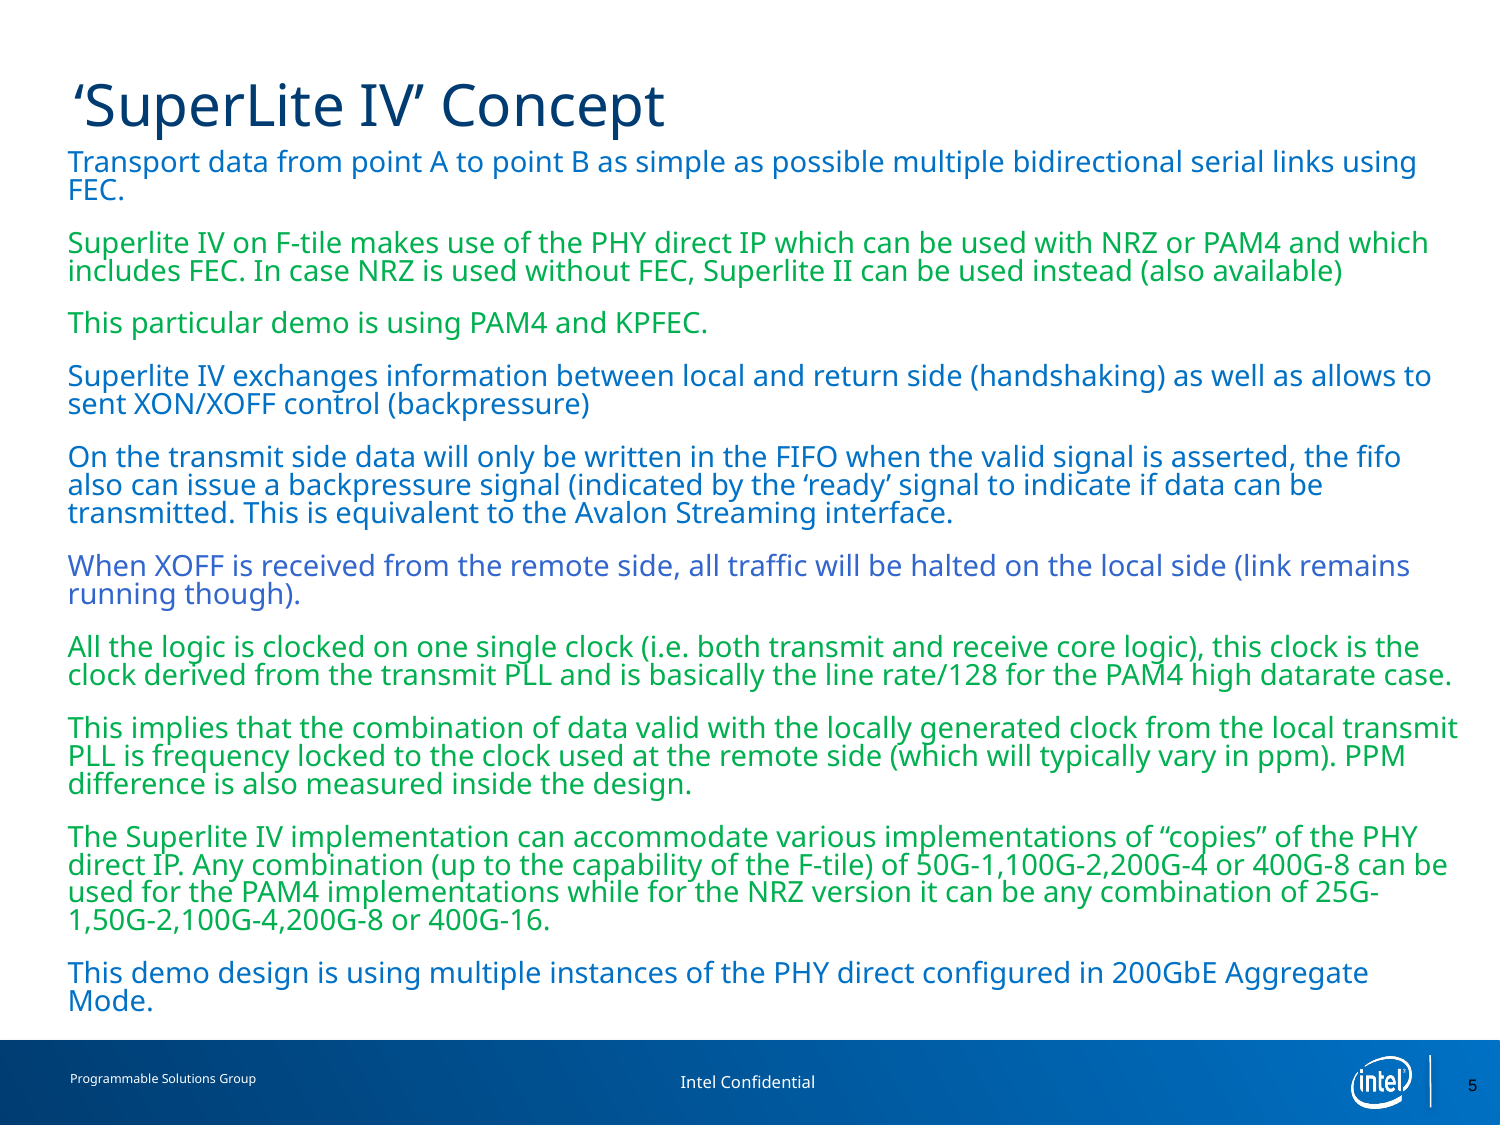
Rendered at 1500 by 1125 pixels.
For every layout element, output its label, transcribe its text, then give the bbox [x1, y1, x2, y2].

title ‘SuperLite IV’ Concept [74, 67, 1425, 149]
list Transport data from point A to point B as simple as possible multiple bidirectional serial links using FEC. Superlite IV on F-tile makes use of the PHY direct IP which can be used with NRZ or PAM4 and which includes FEC. In case NRZ is used without FEC, Superlite II can be used instead (also available) This particular demo is using PAM4 and KPFEC. Superlite IV exchanges information between local and return side (handshaking) as well as allows to sent XON/XOFF control (backpressure) On the transmit side data will only be written in the FIFO when the valid signal is asserted, the fifo also can issue a backpressure signal (indicated by the ‘ready’ signal to indicate if data can be transmitted. This is equivalent to the Avalon Streaming interface. When XOFF is received from the remote side, all traffic will be halted on the local side (link remains running though). All the logic is clocked on one single clock (i.e. both transmit and receive core logic), this clock is the clock derived from the transmit PLL and is basically the line rate/128 for the PAM4 high datarate case. This implies that the combination of data valid with the locally generated clock from the local transmit PLL is frequency locked to the clock used at the remote side (which will typically vary in ppm). PPM difference is also measured inside the design. The Superlite IV implementation can accommodate various implementations of “copies” of the PHY direct IP. Any combination (up to the capability of the F-tile) of 50G-1,100G-2,200G-4 or 400G-8 can be used for the PAM4 implementations while for the NRZ version it can be any combination of 25G-1,50G-2,100G-4,200G-8 or 400G-16. This demo design is using multiple instances of the PHY direct configured in 200GbE Aggregate Mode. [67, 149, 1463, 1033]
slide_number 5 [1127, 1055, 1478, 1116]
